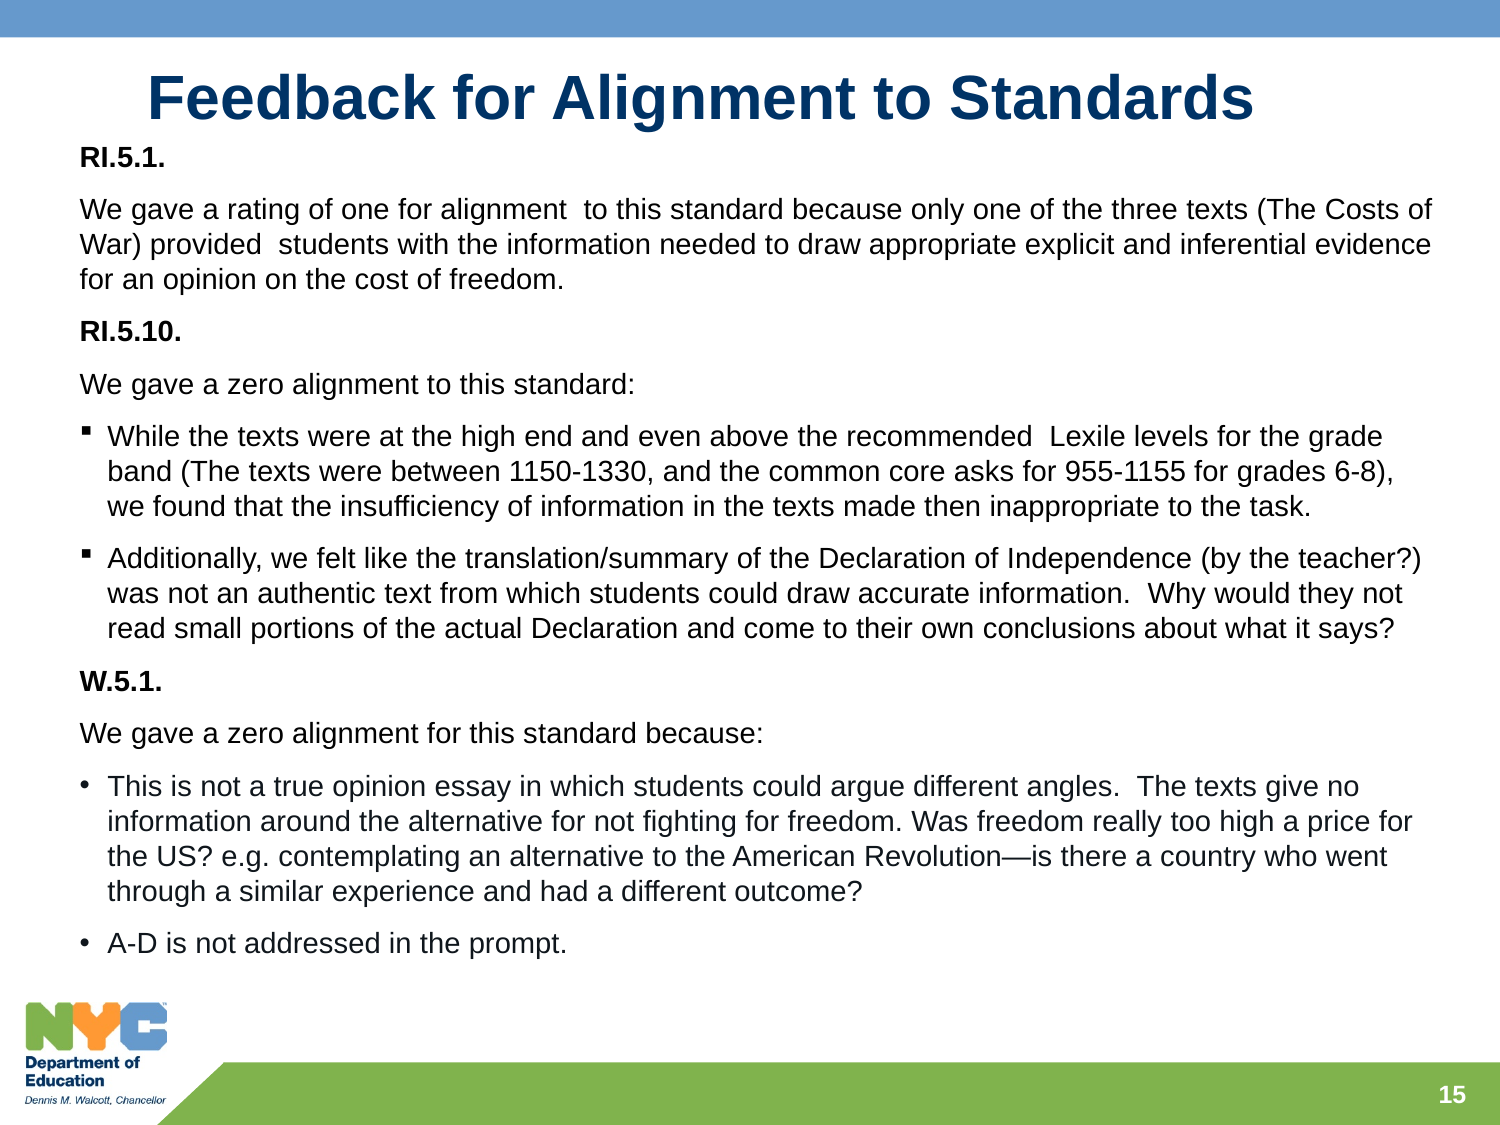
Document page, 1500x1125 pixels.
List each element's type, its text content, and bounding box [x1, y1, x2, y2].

title Feedback for Alignment to Standards [64, 39, 1340, 130]
slide_number 15 [1318, 1070, 1482, 1109]
list RI.5.1. We gave a rating of one for alignment to this standard because only one of the three texts (The Costs of War) provided students with the information needed to draw appropriate explicit and inferential evidence for an opinion on the cost of freedom. RI.5.10. We gave a zero alignment to this standard: While the texts were at the high end and even above the recommended Lexile levels for the grade band (The texts were between 1150-1330, and the common core asks for 955-1155 for grades 6-8), we found that the insufficiency of information in the texts made then inappropriate to the task. Additionally, we felt like the translation/summary of the Declaration of Independence (by the teacher?) was not an authentic text from which students could draw accurate information. Why would they not read small portions of the actual Declaration and come to their own conclusions about what it says? W.5.1. We gave a zero alignment for this standard because: This is not a true opinion essay in which students could argue different angles. The texts give no information around the alternative for not fighting for freedom. Was freedom really too high a price for the US? e.g. contemplating an alternative to the American Revolution—is there a country who went through a similar experience and had a different outcome? A-D is not addressed in the prompt. [64, 130, 1451, 806]
picture [24, 1002, 167, 1105]
